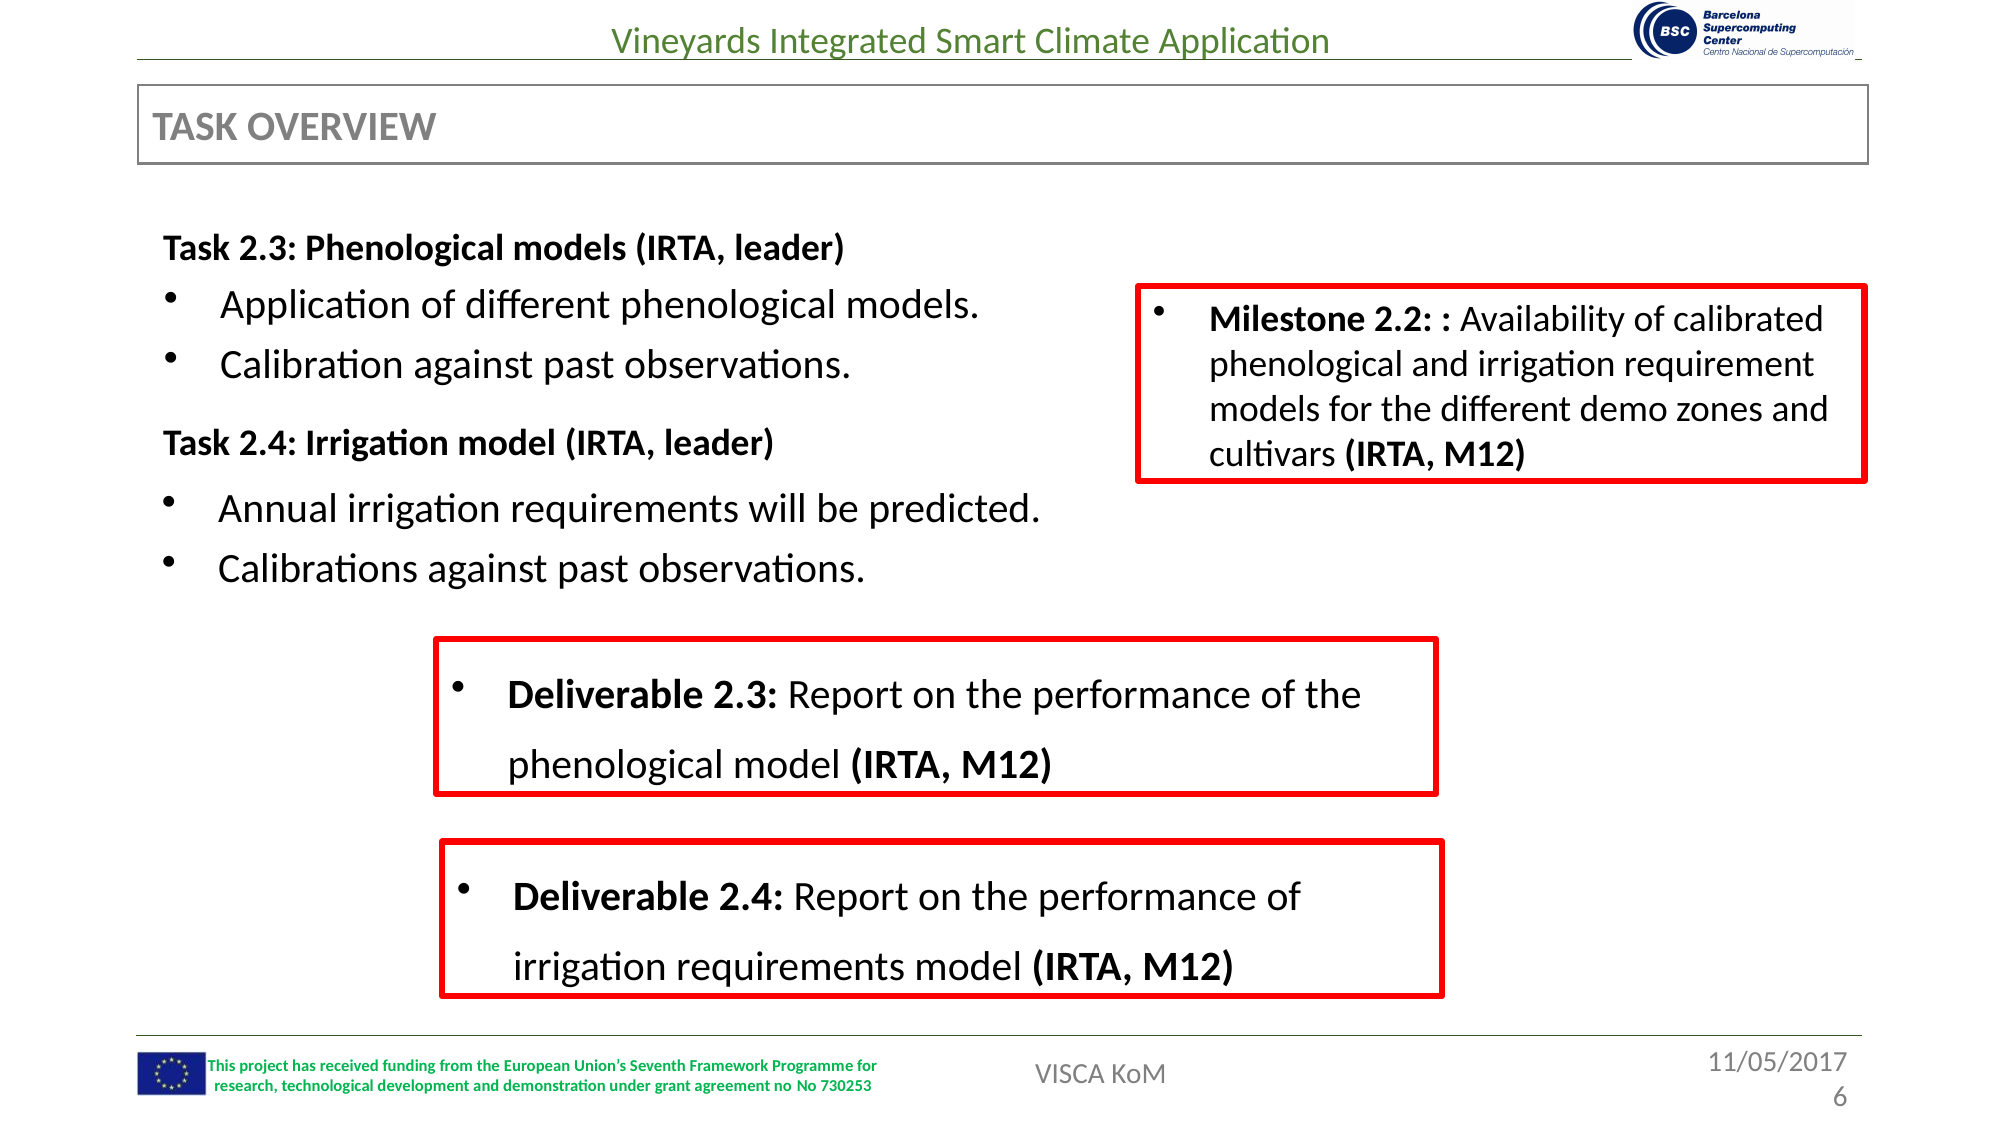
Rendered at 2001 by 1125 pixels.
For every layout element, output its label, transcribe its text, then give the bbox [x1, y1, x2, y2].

text_box TASK OVERVIEW [137, 84, 1869, 165]
text_box Application of different phenological models. Calibration against past observations. [149, 259, 1845, 410]
text_box Deliverable 2.4: Report on the performance of irrigation requirements model (IRTA, M12) [442, 841, 1442, 997]
text_box Annual irrigation requirements will be predicted. Calibrations against past observations. [147, 463, 1843, 649]
text_box Task 2.4: Irrigation model (IRTA, leader) [148, 410, 1138, 463]
picture [1632, 0, 1855, 60]
picture [136, 1051, 207, 1096]
text_box Task 2.3: Phenological models (IRTA, leader) [148, 215, 1263, 276]
text_box Milestone 2.2: : Availability of calibrated phenological and irrigation requirement models for the different demo zones and cultivars (IRTA, M12) [1138, 286, 1865, 481]
text_box Deliverable 2.3: Report on the performance of the phenological model (IRTA, M12) [436, 639, 1437, 794]
